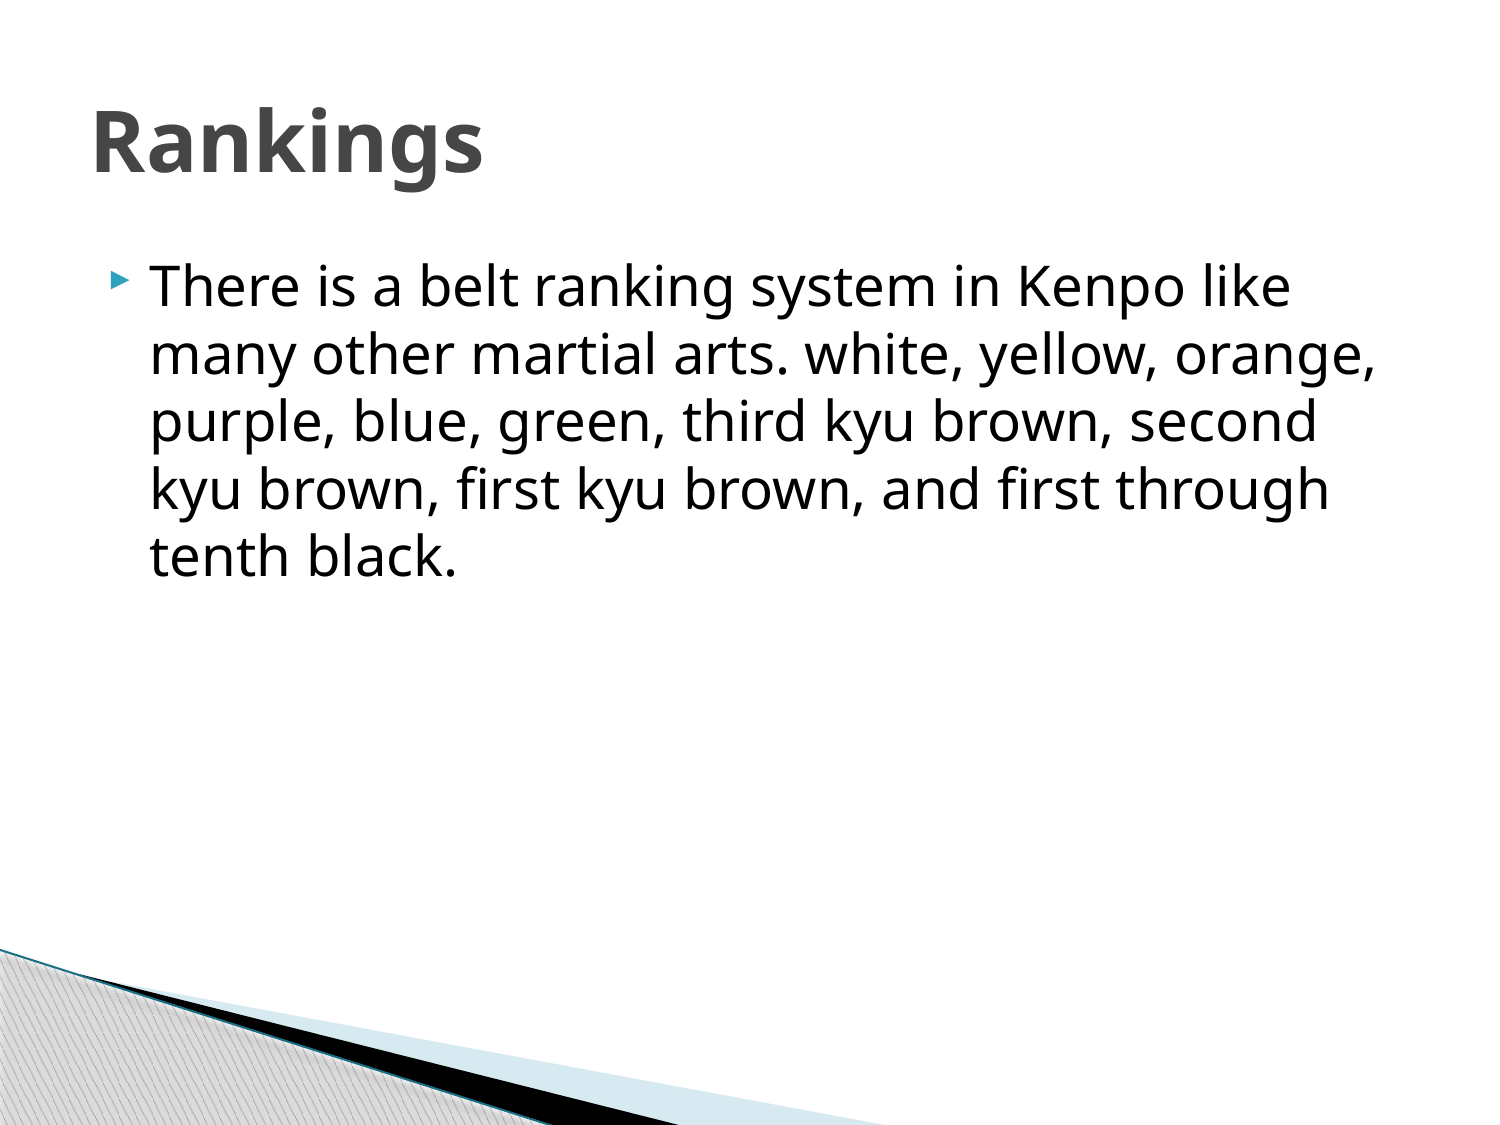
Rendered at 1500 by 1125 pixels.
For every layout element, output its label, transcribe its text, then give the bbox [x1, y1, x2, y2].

list There is a belt ranking system in Kenpo like many other martial arts. white, yellow, orange, purple, blue, green, third kyu brown, second kyu brown, first kyu brown, and first through tenth black. [75, 243, 1425, 986]
title Rankings [75, 45, 1425, 233]
